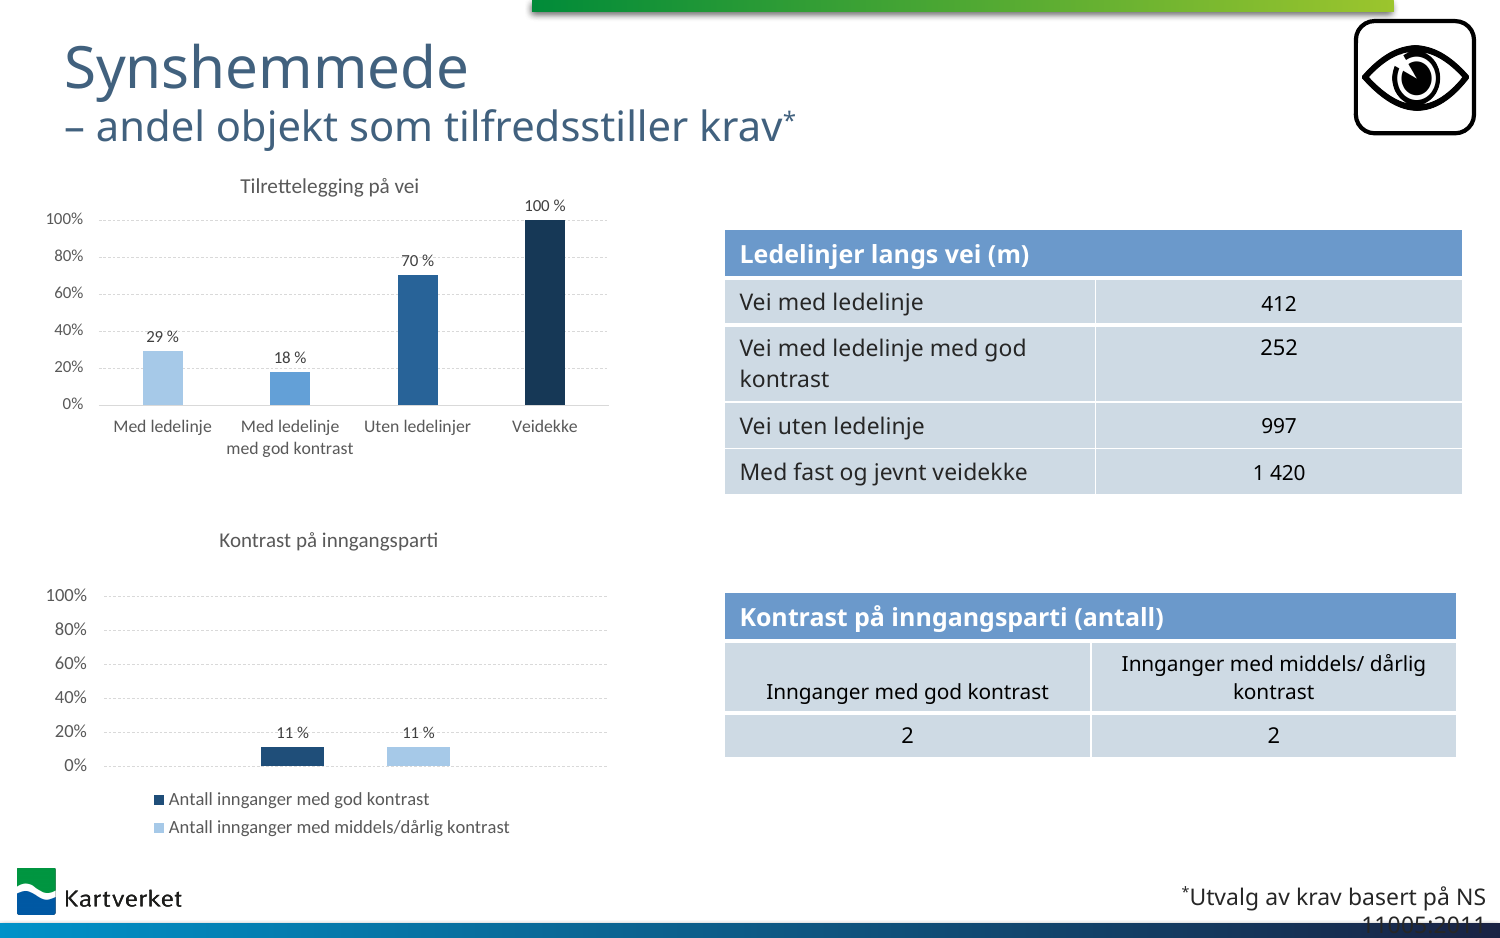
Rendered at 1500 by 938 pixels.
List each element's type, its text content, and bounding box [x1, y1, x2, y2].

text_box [1355, 20, 1475, 134]
table_cell Vei med ledelinje med god kontrast [725, 327, 1095, 401]
table_cell 997 [1096, 403, 1462, 448]
table_cell Innganger med middels/ dårlig kontrast [1092, 643, 1456, 711]
table_cell 412 [1096, 280, 1462, 323]
table_cell 252 [1096, 327, 1462, 401]
table_header Ledelinjer langs vei (m) [725, 230, 1462, 276]
table_cell 1 420 [1096, 449, 1462, 494]
picture [41, 166, 619, 492]
table_cell Vei uten ledelinje [725, 403, 1095, 448]
table_cell Vei med ledelinje [725, 280, 1095, 323]
table_header Kontrast på inngangsparti (antall) [725, 593, 1456, 639]
text_box *Utvalg av krav basert på NS 11005:2011 [1068, 873, 1500, 938]
table_cell 2 [725, 715, 1090, 757]
text_box Synshemmede – andel objekt som tilfredsstiller krav* [49, 24, 1431, 158]
picture [41, 520, 617, 846]
table_cell Innganger med god kontrast [725, 643, 1090, 711]
table_cell 2 [1092, 715, 1456, 757]
table_cell Med fast og jevnt veidekke [725, 449, 1095, 494]
